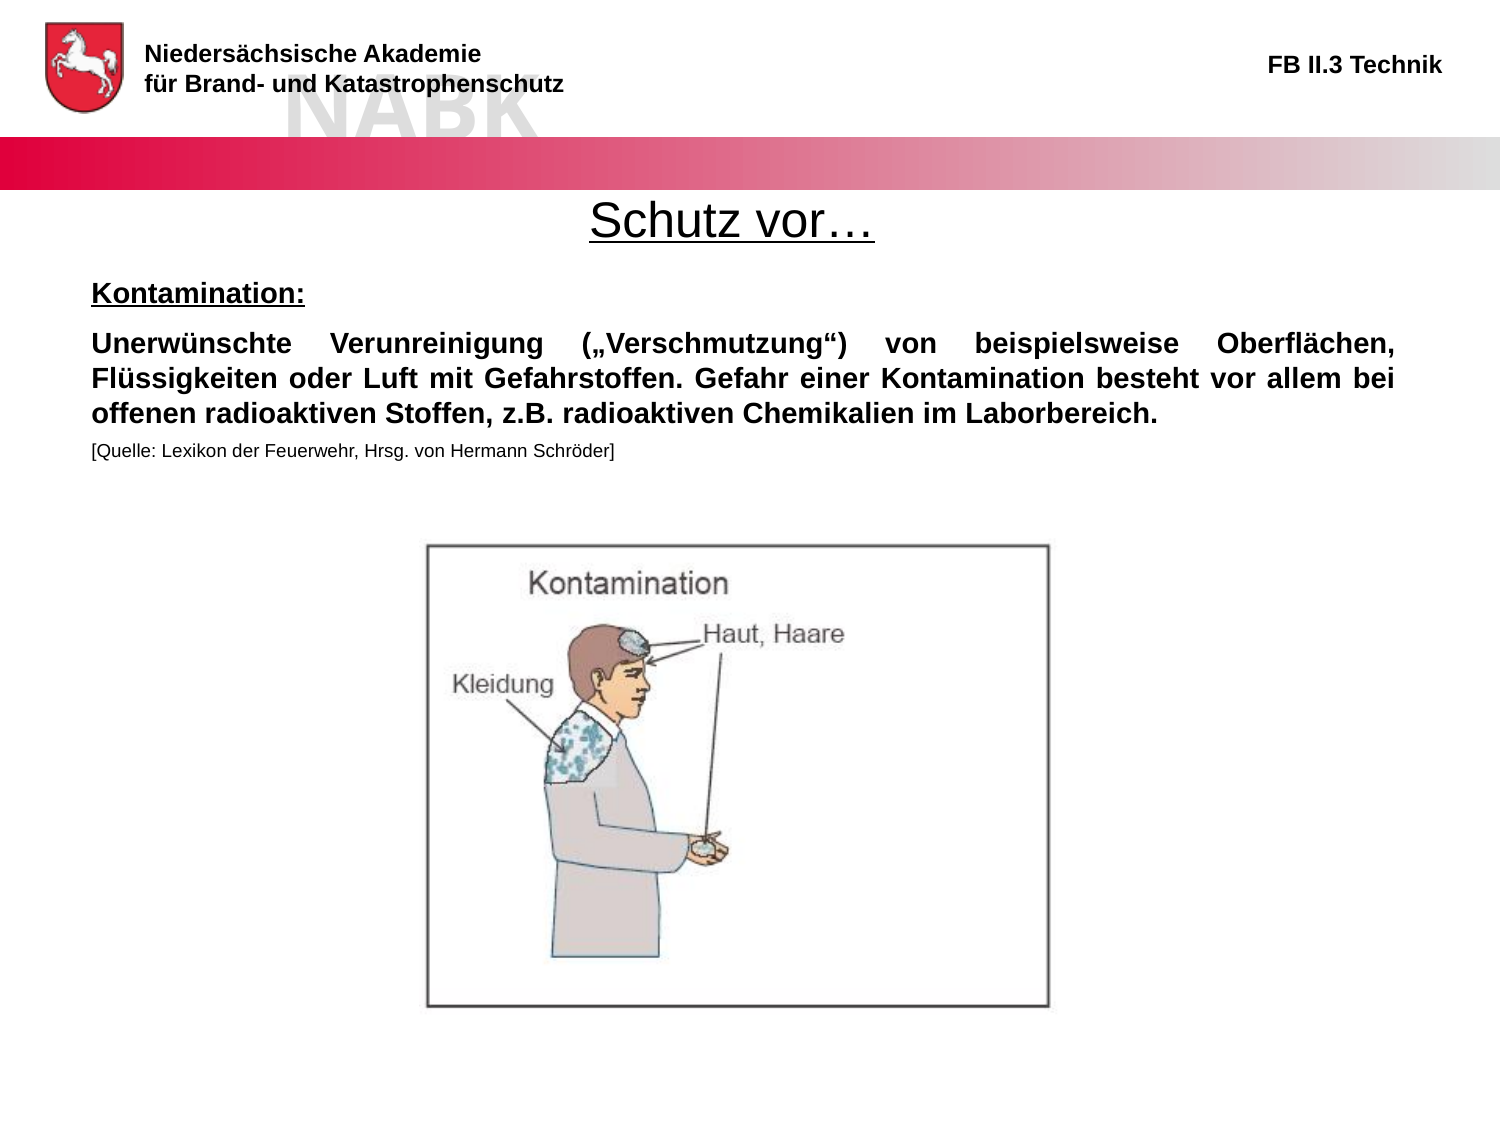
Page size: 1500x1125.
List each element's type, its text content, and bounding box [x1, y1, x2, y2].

picture [419, 538, 1062, 1016]
picture [45, 22, 124, 114]
text_box Kontamination: Unerwünschte Verunreinigung („Verschmutzung“) von beispielsweise Oberflächen, Flüssigkeiten oder Luft mit Gefahrstoffen. Gefahr einer Kontamination besteht vor allem bei offenen radioaktiven Stoffen, z.B. radioaktiven Chemikalien im Laborbereich. [Quelle: Lexikon der Feuerwehr, Hrsg. von Hermann Schröder] [76, 267, 1412, 501]
text_box Schutz vor… [301, 180, 1164, 256]
